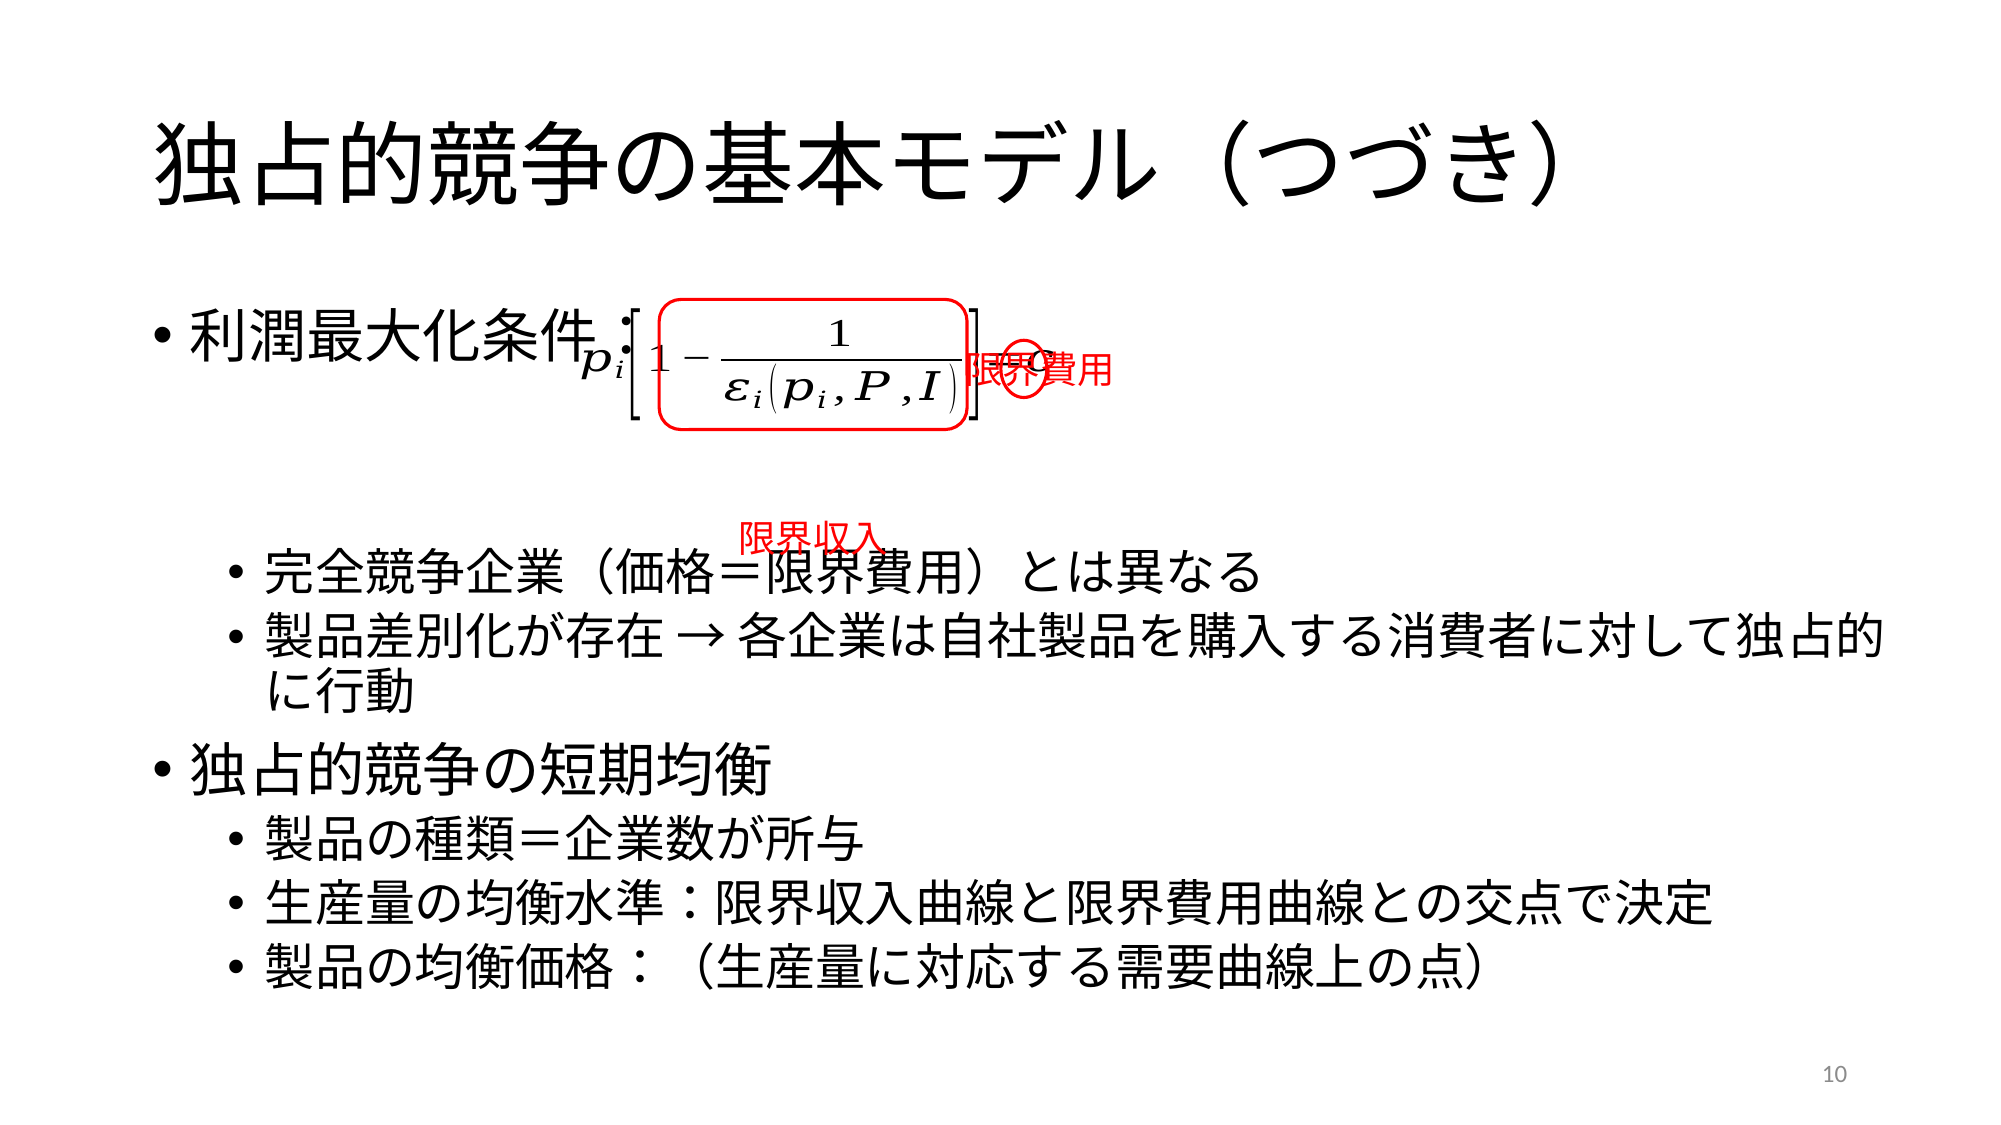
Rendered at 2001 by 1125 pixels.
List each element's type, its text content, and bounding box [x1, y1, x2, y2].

title 独占的競争の基本モデル（つづき） [137, 59, 1863, 278]
text_box 限界収入 [658, 298, 969, 431]
text_box 限界費用 [999, 339, 1048, 399]
slide_number 10 [1412, 1042, 1863, 1103]
